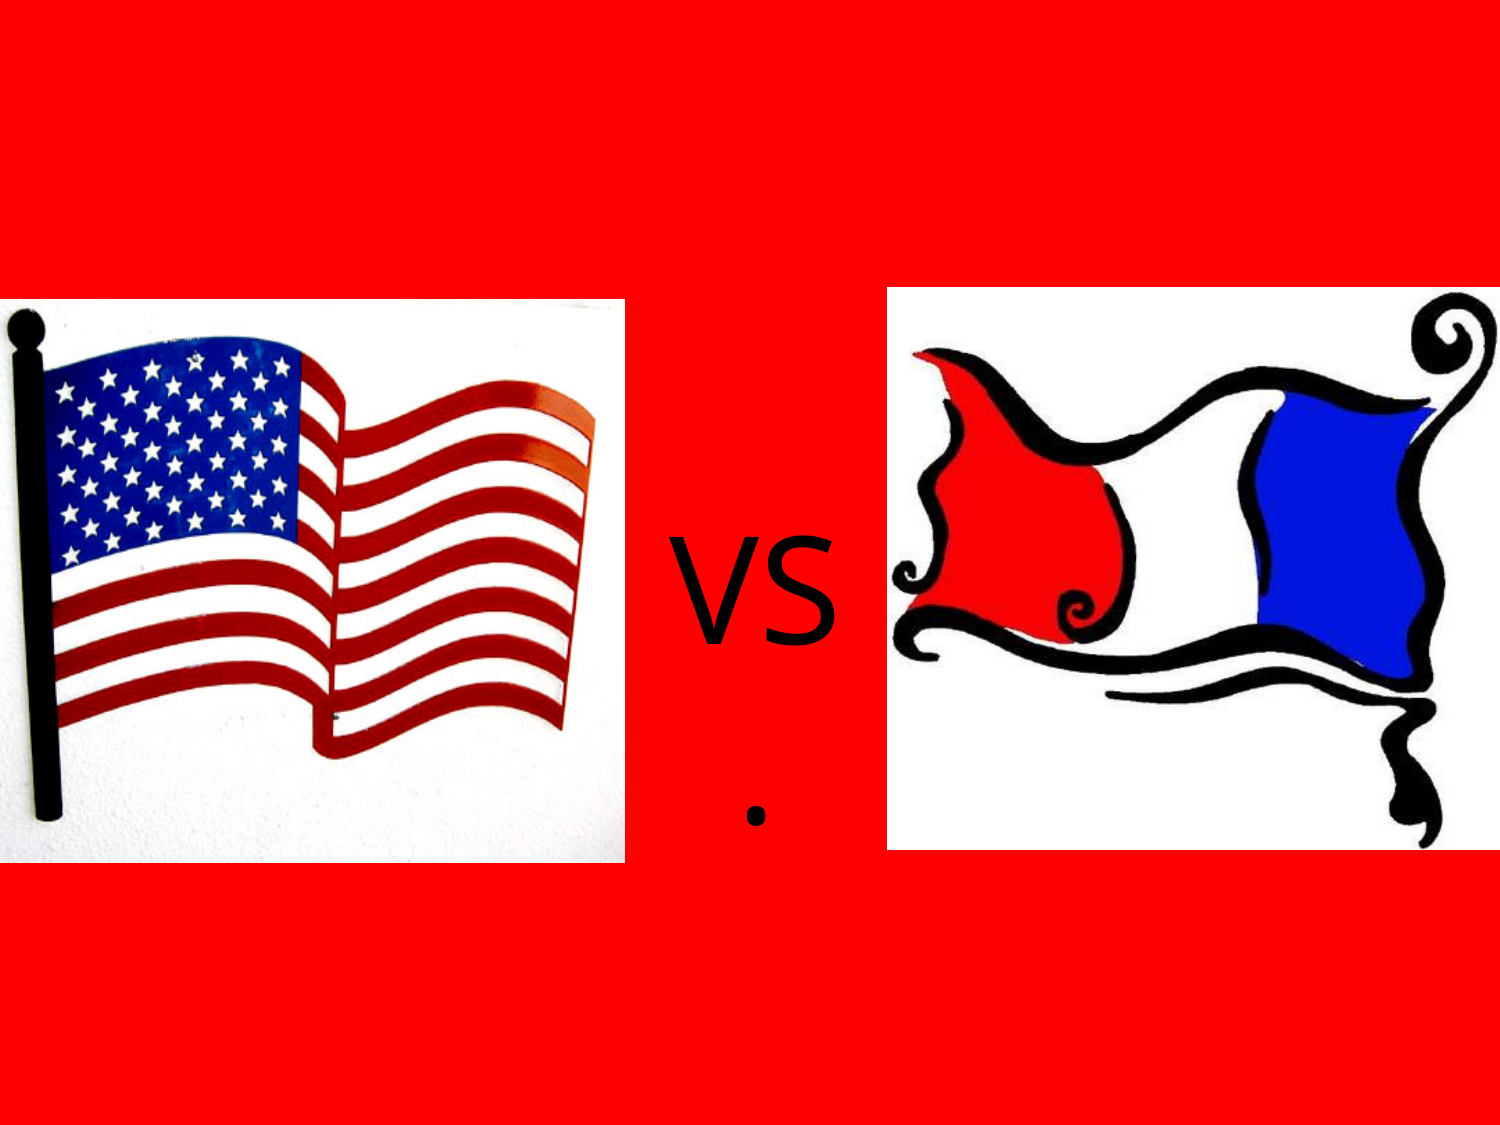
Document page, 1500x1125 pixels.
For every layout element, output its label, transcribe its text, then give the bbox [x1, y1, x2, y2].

text_box VS. [637, 487, 875, 863]
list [0, 299, 626, 863]
picture [887, 287, 1500, 851]
